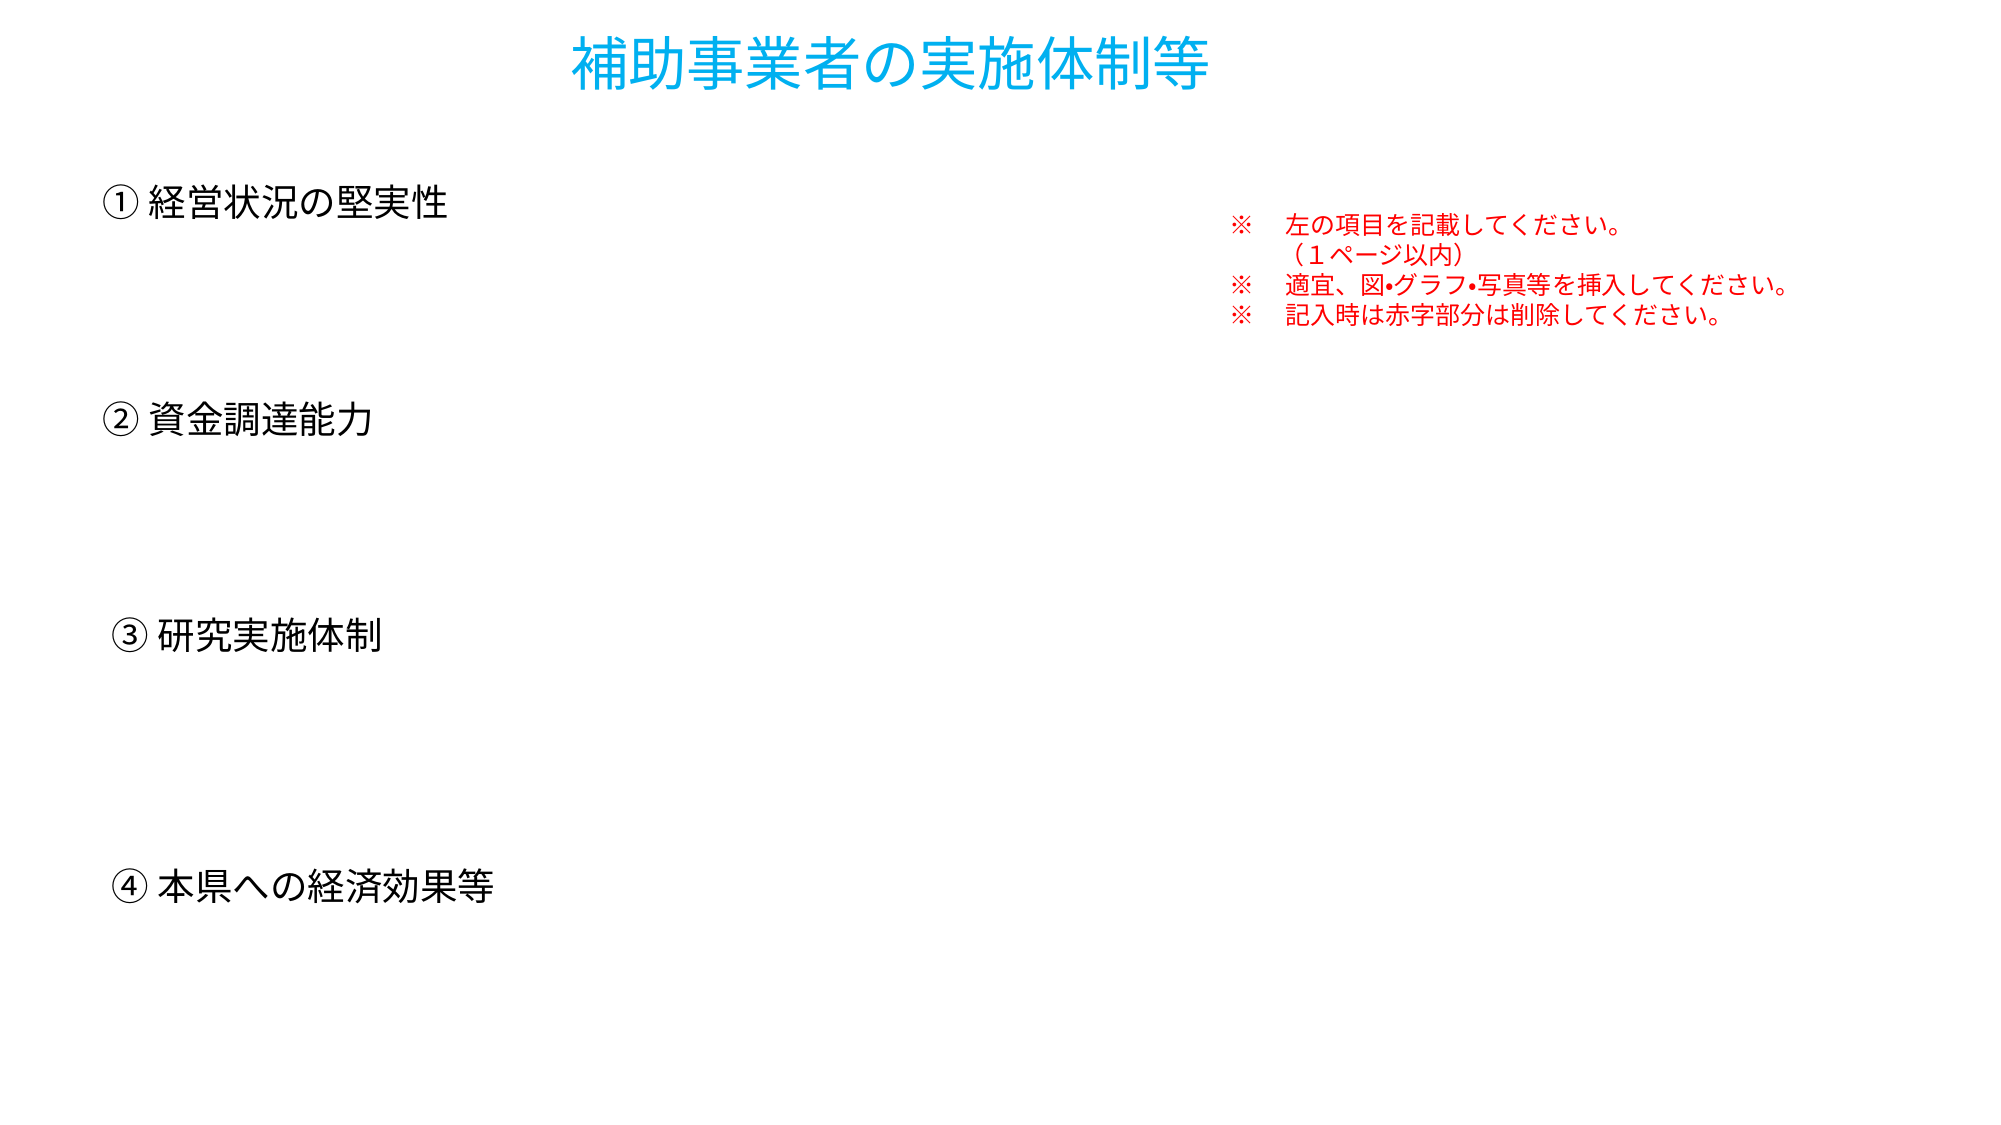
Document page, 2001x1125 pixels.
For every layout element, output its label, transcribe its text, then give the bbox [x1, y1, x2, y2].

text_box 補助事業者の実施体制等 [340, 16, 1441, 107]
text_box ③研究実施体制 [96, 604, 847, 665]
text_box ①経営状況の堅実性 [87, 172, 838, 232]
text_box ④本県への経済効果等 [96, 855, 847, 916]
text_box ②資金調達能力 [87, 388, 838, 448]
text_box ※ 左の項目を記載してください。 （１ページ以内） ※ 適宜、図・グラフ・写真等を挿入してください。 ※ 記入時は赤字部分は削除してください。 [1214, 202, 1850, 367]
